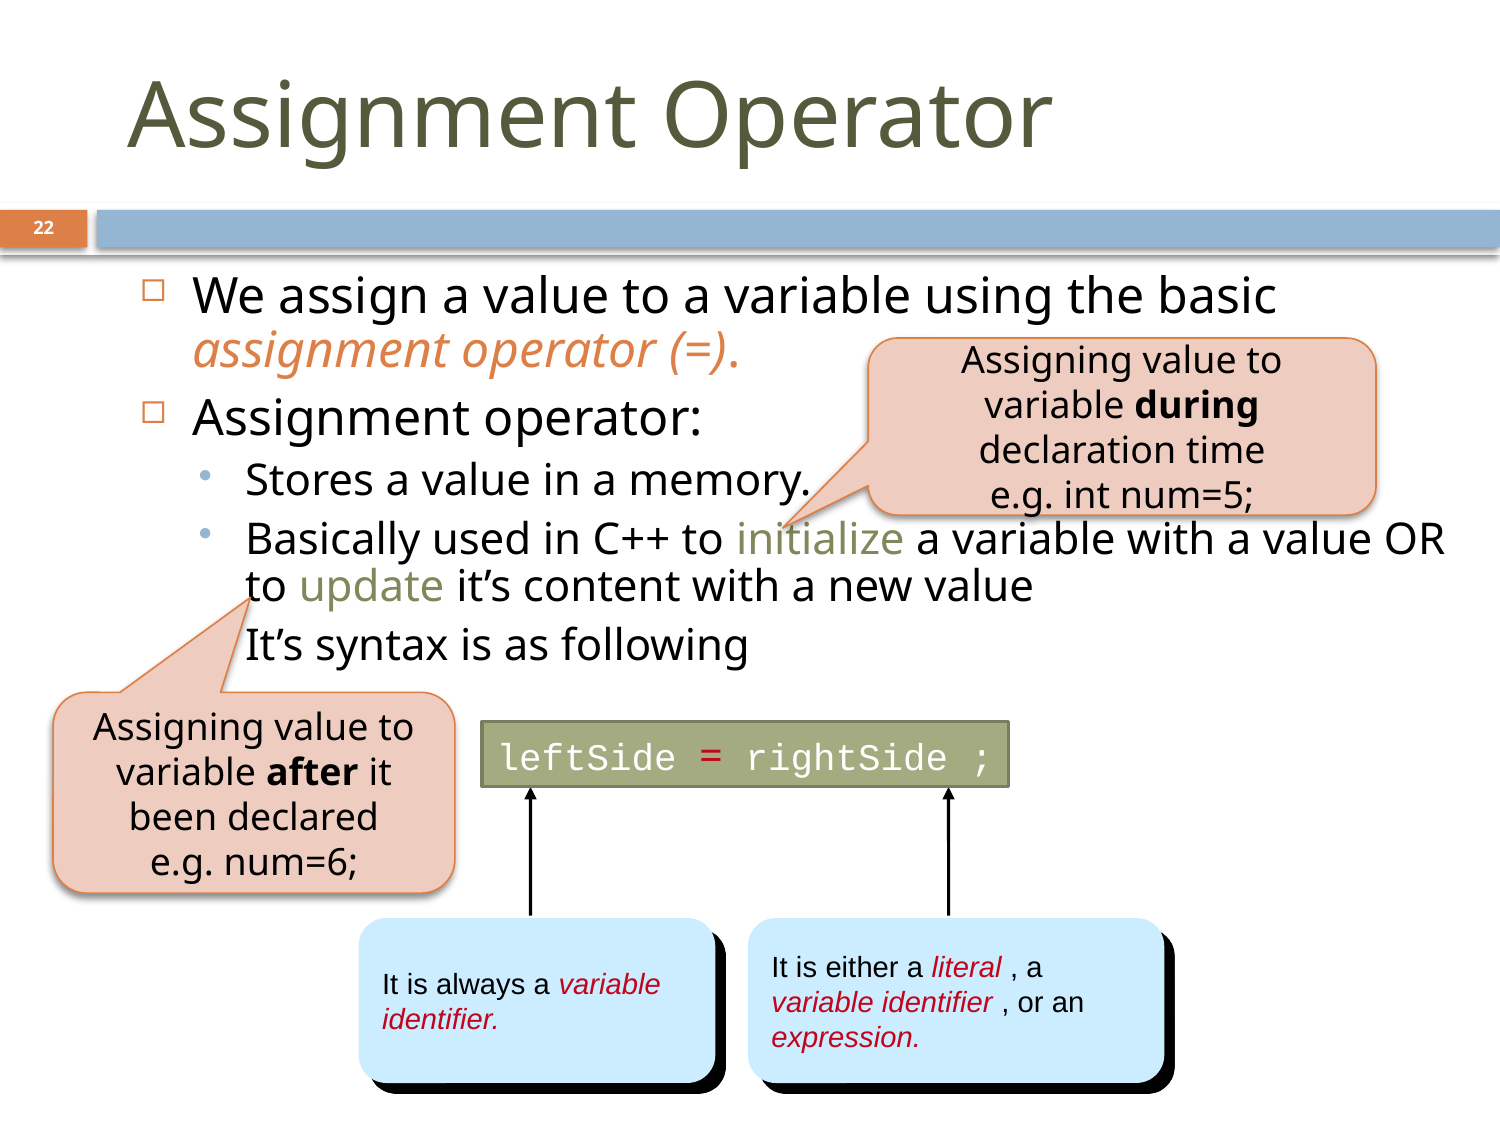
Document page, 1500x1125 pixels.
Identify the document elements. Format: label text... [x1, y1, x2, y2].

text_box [748, 786, 1164, 1083]
text_box Assigning value to variable during declaration time e.g. int num=5; [781, 337, 1377, 529]
title Assignment Operator [88, 42, 1302, 180]
slide_number 22 [0, 208, 88, 249]
list We assign a value to a variable using the basic assignment operator (=). Assignment operator: Stores a value in a memory. Basically used in C++ to initialize a variable with a value OR to update it’s content with a new value It’s syntax is as following [124, 262, 1488, 1026]
text_box Assigning value to variable after it been declared e.g. num=6; [52, 596, 456, 894]
text_box leftSide = rightSide ; [480, 720, 1010, 788]
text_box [359, 786, 715, 1083]
